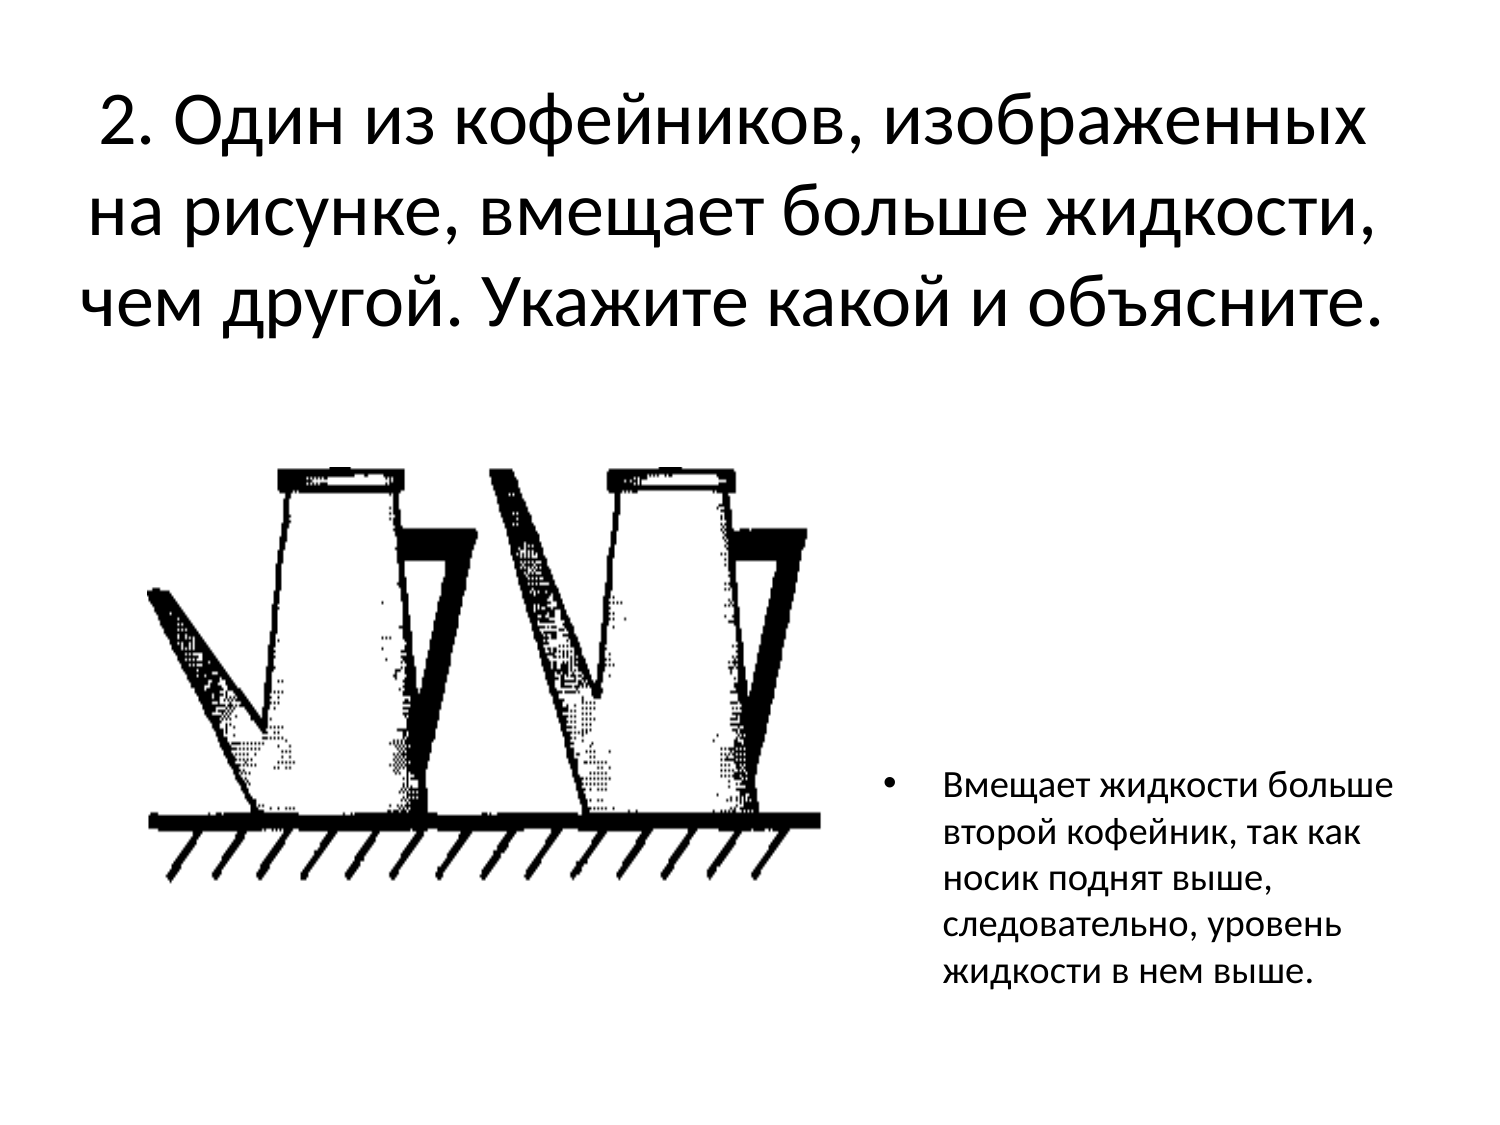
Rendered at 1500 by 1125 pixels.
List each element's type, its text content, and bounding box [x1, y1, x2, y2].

list Вмещает жидкости больше второй кофейник, так как носик поднят выше, следовательно, уровень жидкости в нем выше. [868, 751, 1425, 1005]
picture [147, 467, 823, 908]
title 2. Один из кофейников, изображенных на рисунке, вмещает больше жидкости, чем другой. Укажите какой и объясните. [41, 45, 1425, 457]
